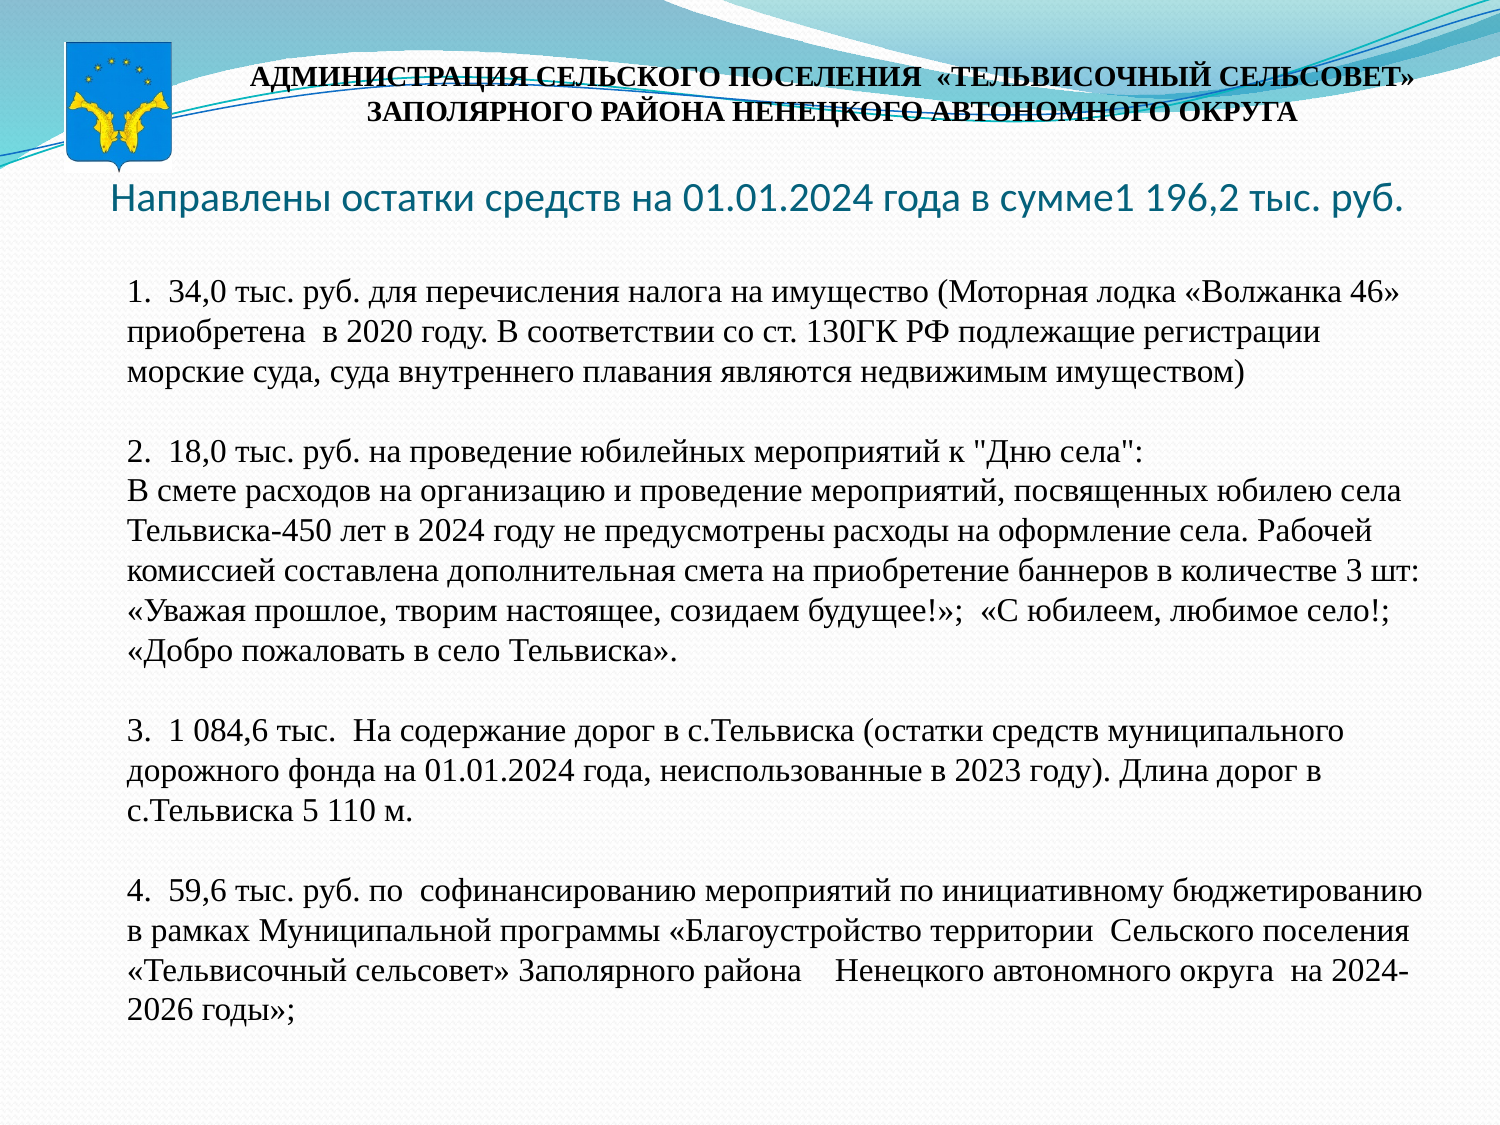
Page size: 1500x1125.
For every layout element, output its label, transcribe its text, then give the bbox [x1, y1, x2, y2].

text_box 1. 34,0 тыс. руб. для перечисления налога на имущество (Моторная лодка «Волжанка 46» приобретена в 2020 году. В соответствии со ст. 130ГК РФ подлежащие регистрации морские суда, суда внутреннего плавания являются недвижимым имуществом) 2. 18,0 тыс. руб. на проведение юбилейных мероприятий к "Дню села": В смете расходов на организацию и проведение мероприятий, посвященных юбилею села Тельвиска-450 лет в 2024 году не предусмотрены расходы на оформление села. Рабочей комиссией составлена дополнительная смета на приобретение баннеров в количестве 3 шт: «Уважая прошлое, творим настоящее, созидаем будущее!»; «С юбилеем, любимое село!; «Добро пожаловать в село Тельвиска». 3. 1 084,6 тыс. На содержание дорог в с.Тельвиска (остатки средств муниципального дорожного фонда на 01.01.2024 года, неиспользованные в 2023 году). Длина дорог в с.Тельвиска 5 110 м. 4. 59,6 тыс. руб. по софинансированию мероприятий по инициативному бюджетированию в рамках Муниципальной программы «Благоустройство территории Сельского поселения «Тельвисочный сельсовет» Заполярного района Ненецкого автономного округа на 2024- 2026 годы»; [112, 261, 1447, 1125]
picture [64, 42, 172, 173]
title Направлены остатки средств на 01.01.2024 года в сумме1 196,2 тыс. руб. [76, 160, 1440, 220]
text_box АДМИНИСТРАЦИЯ СЕЛЬСКОГО ПОСЕЛЕНИЯ «ТЕЛЬВИСОЧНЫЙ СЕЛЬСОВЕТ» ЗАПОЛЯРНОГО РАЙОНА НЕНЕЦКОГО АВТОНОМНОГО ОКРУГА [206, 49, 1459, 135]
